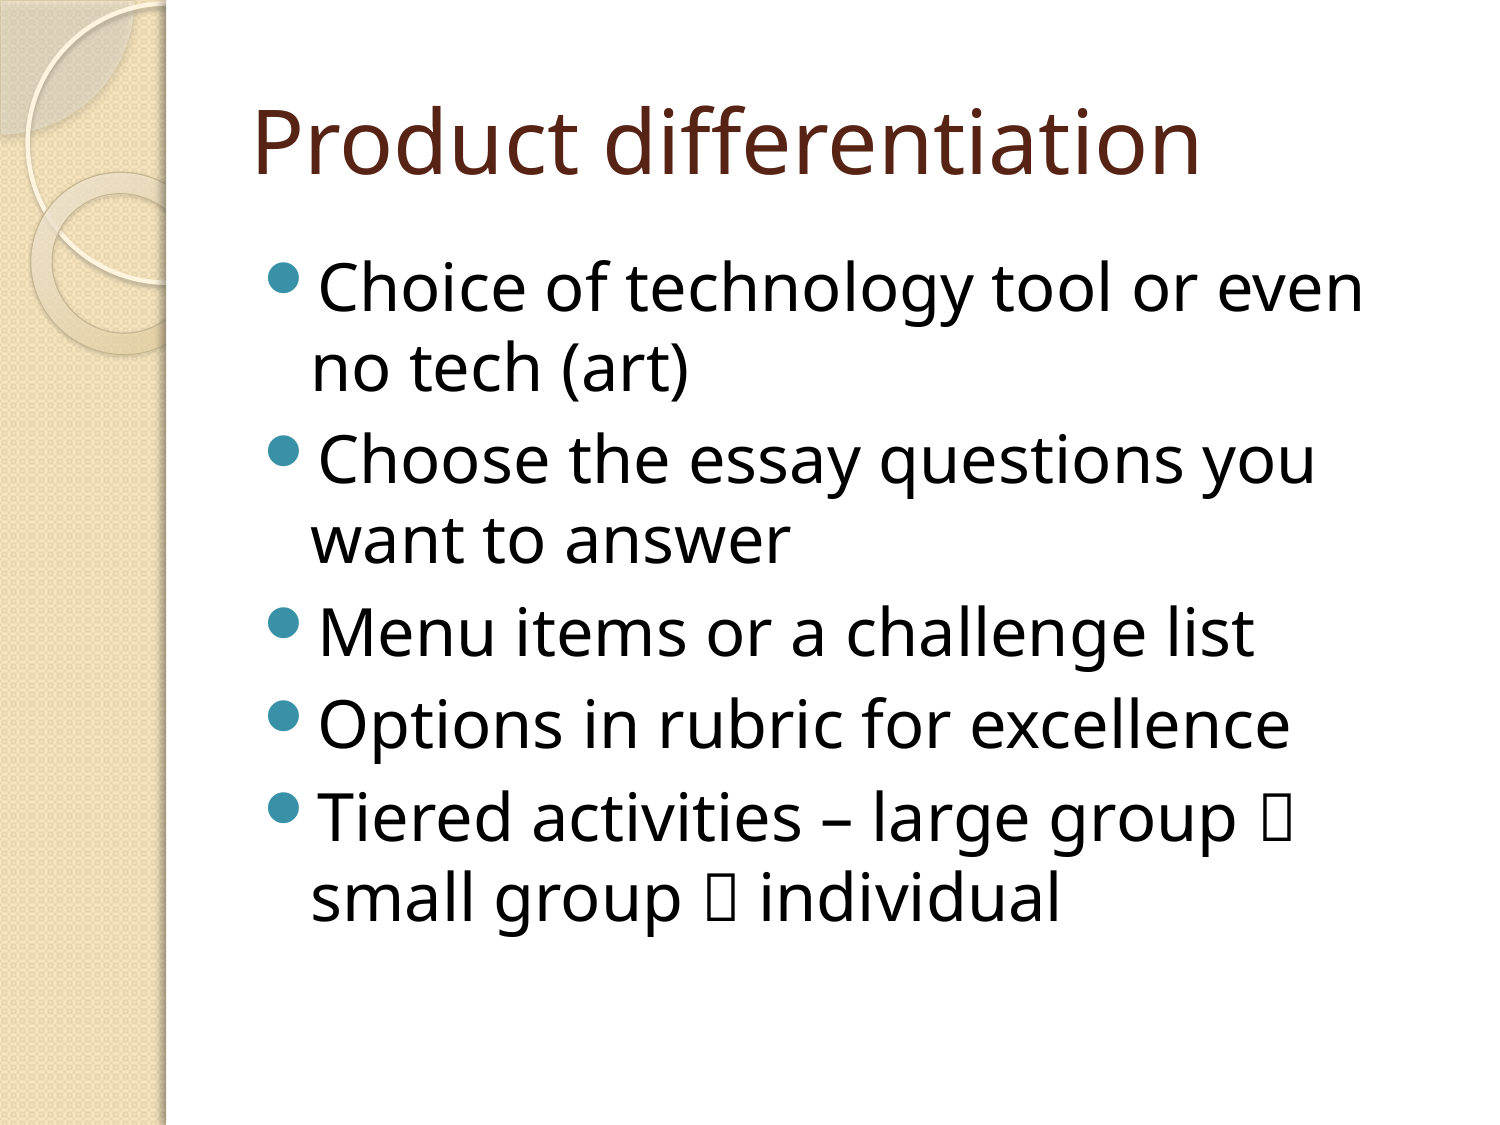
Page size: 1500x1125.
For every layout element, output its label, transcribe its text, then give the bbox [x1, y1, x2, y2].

list Choice of technology tool or even no tech (art) Choose the essay questions you want to answer Menu items or a challenge list Options in rubric for excellence Tiered activities – large group  small group  individual [235, 237, 1466, 1025]
title Product differentiation [235, 45, 1466, 233]
